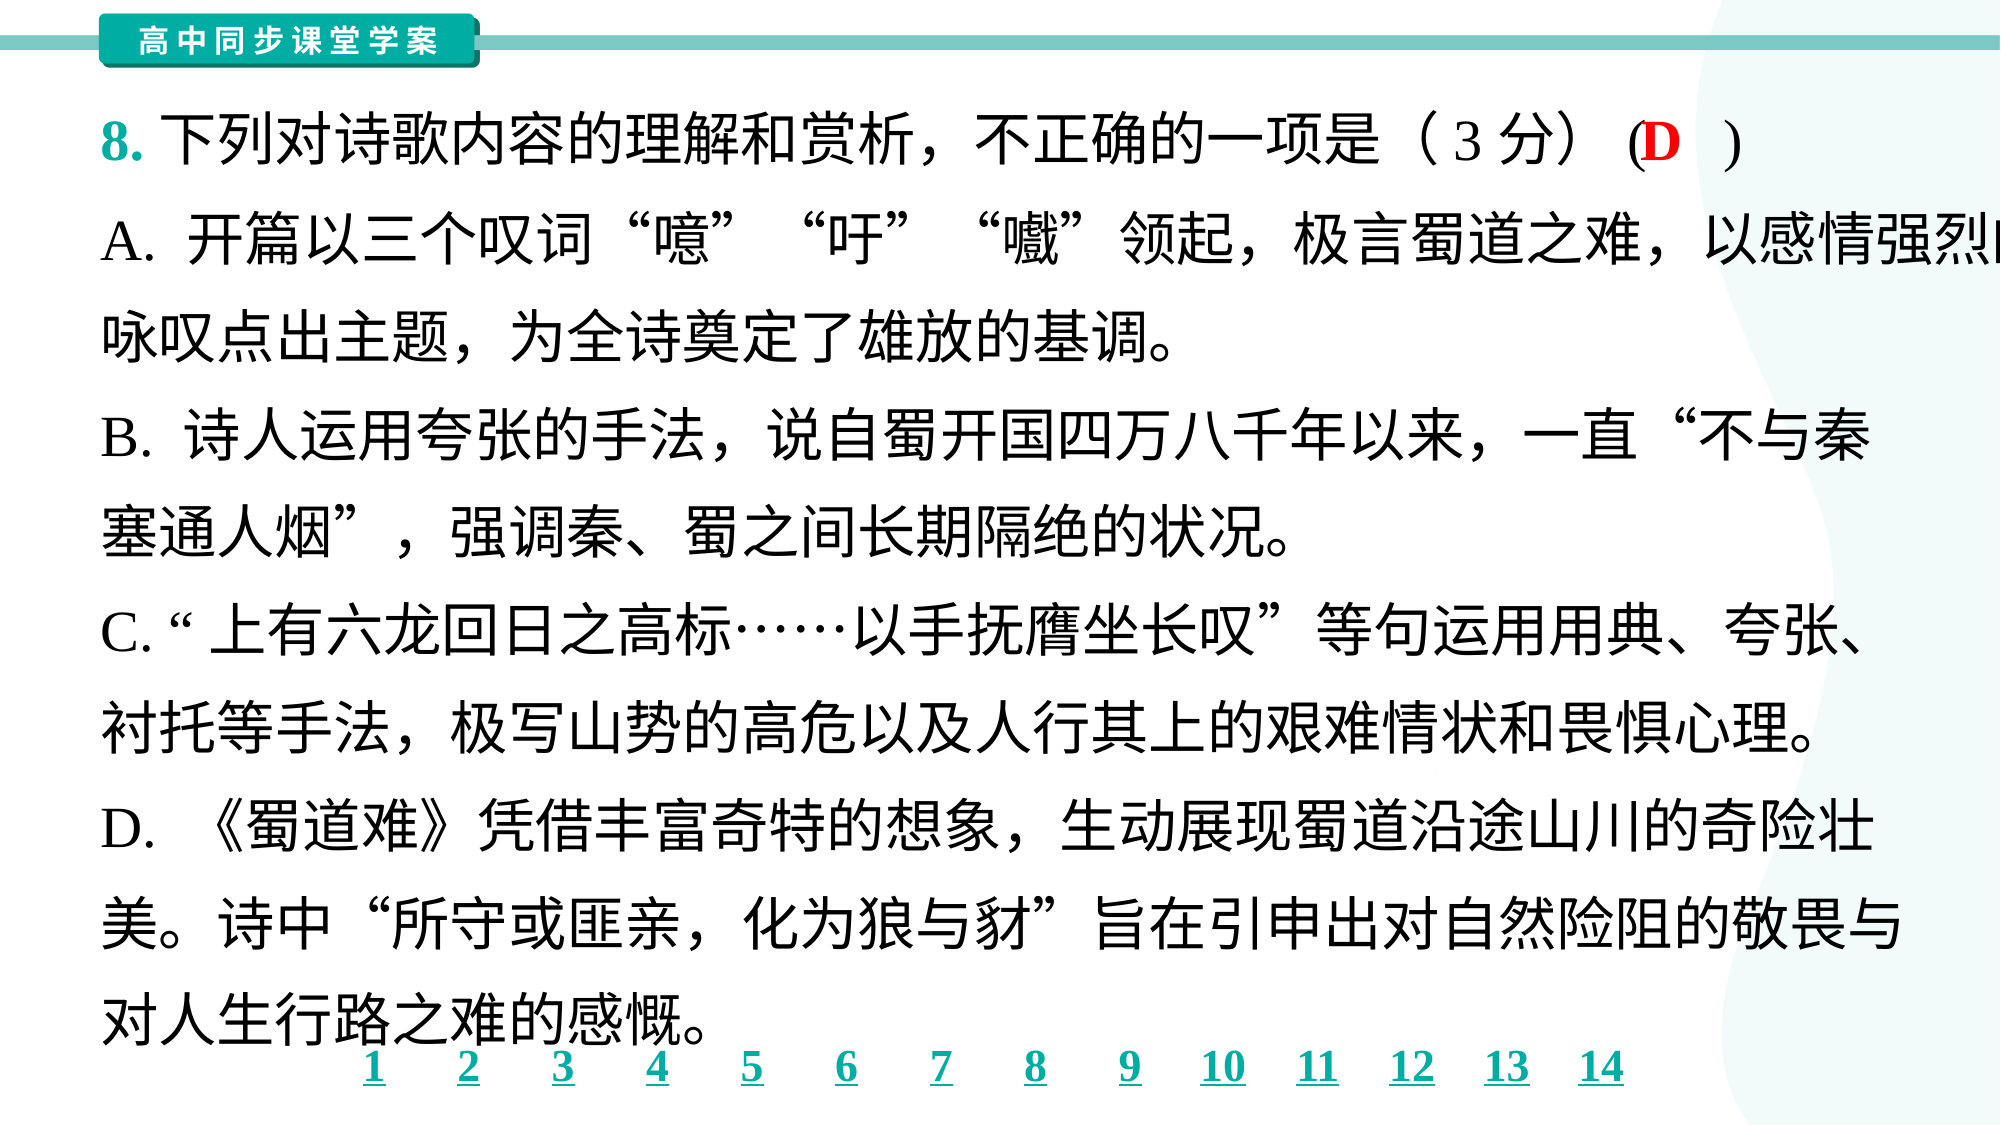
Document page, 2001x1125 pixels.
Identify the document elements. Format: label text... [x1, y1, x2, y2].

text_box D [1618, 75, 1704, 163]
text_box 8.下列对诗歌内容的理解和赏析，不正确的一项是（3分）( ) [100, 76, 1618, 163]
text_box 8.下列对诗歌内容的理解和赏析，不正确的一项是（3分）( ) [1704, 76, 1899, 163]
picture [0, 0, 2000, 1125]
text_box A. 开篇以三个叹词“噫”“吁”“嚱”领起，极言蜀道之难，以感情强烈的 咏叹点出主题，为全诗奠定了雄放的基调。 B. 诗人运用夸张的手法，说自蜀开国四万八千年以来，一直“不与秦 塞通人烟”，强调秦、蜀之间长期隔绝的状况。 C. “上有六龙回日之高标……以手抚膺坐长叹”等句运用用典、夸张、 衬托等手法，极写山势的高危以及人行其上的艰难情状和畏惧心理。 D. 《蜀道难》凭借丰富奇特的想象，生动展现蜀道沿途山川的奇险壮 美。诗中“所守或匪亲，化为狼与豺”旨在引申出对自然险阻的敬畏与 对人生行路之难的感慨。 [100, 173, 1899, 1045]
